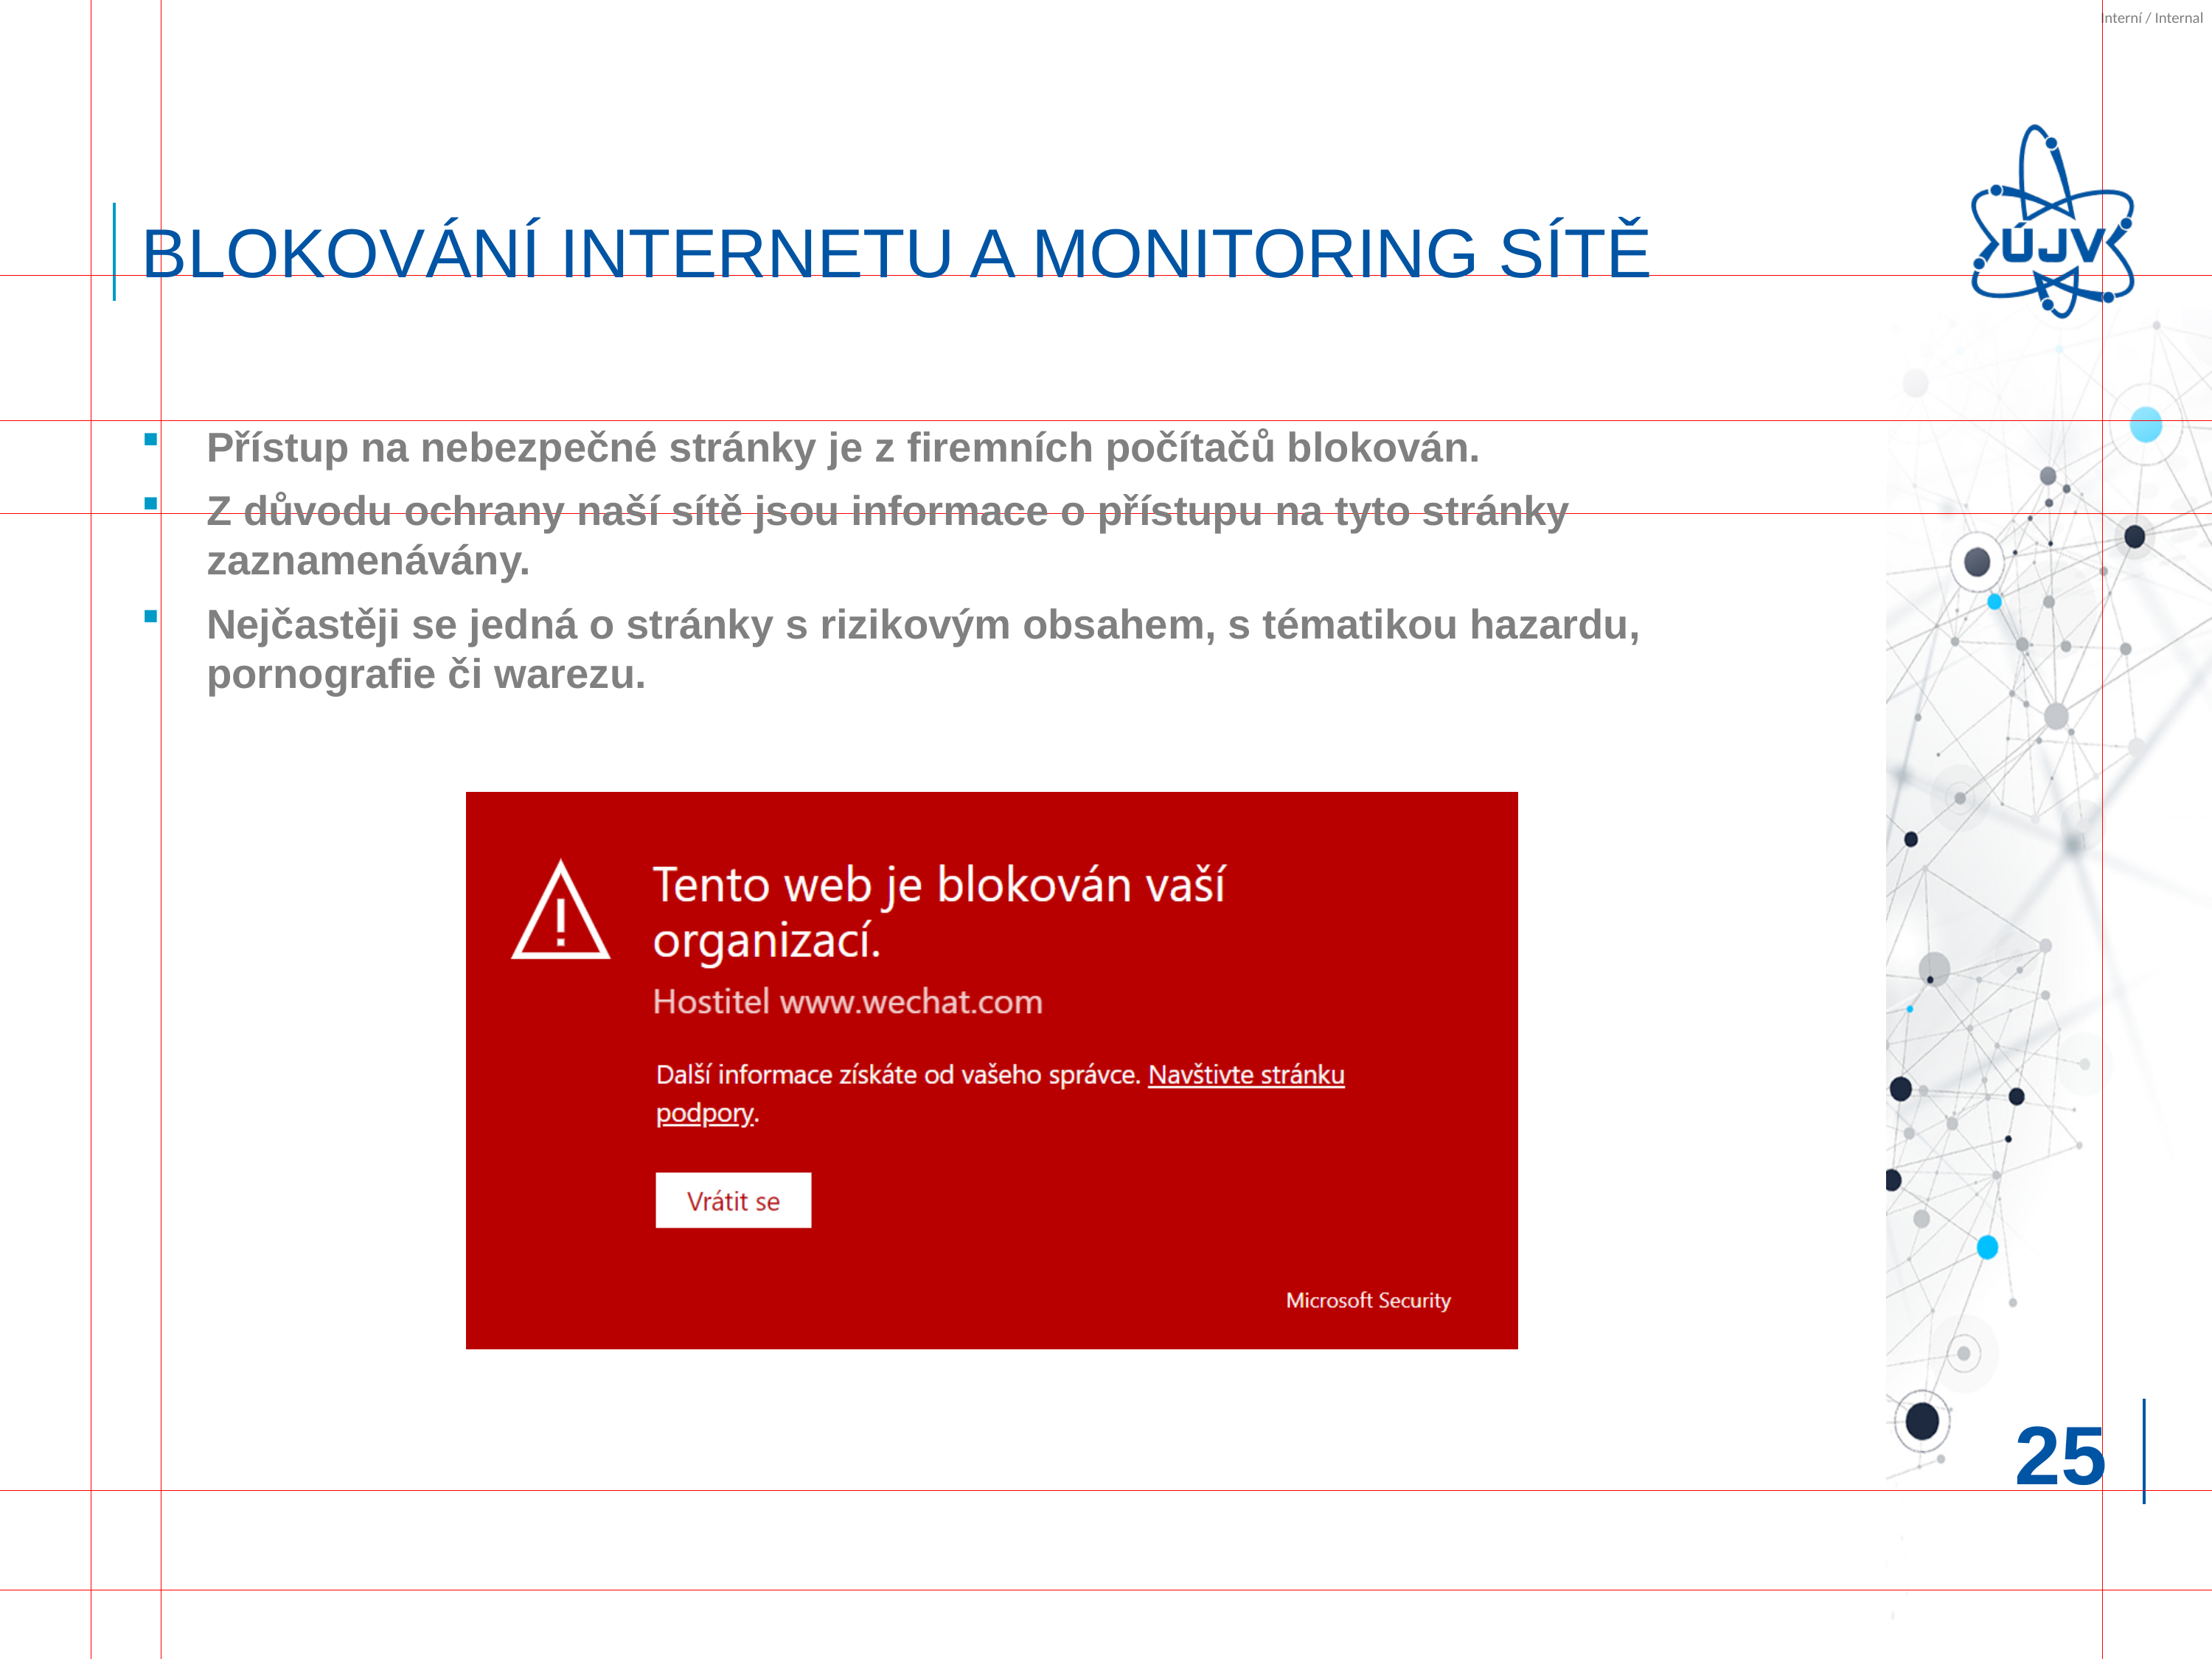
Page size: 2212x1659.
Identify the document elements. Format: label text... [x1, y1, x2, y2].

picture [2103, 421, 2212, 513]
picture [1886, 421, 2102, 513]
picture [2103, 1491, 2212, 1590]
picture [1886, 1590, 2102, 1659]
picture [2103, 514, 2212, 1490]
picture [1886, 1491, 2102, 1590]
picture [466, 792, 1518, 1349]
slide_number 25 [1937, 1399, 2107, 1505]
picture [1886, 84, 2212, 420]
picture [1886, 514, 2102, 1490]
title blokování internetu a monitoring sítě [141, 105, 1805, 311]
picture [2103, 1590, 2212, 1659]
list Přístup na nebezpečné stránky je z firemních počítačů blokován. Z důvodu ochrany naší sítě jsou informace o přístupu na tyto stránky zaznamenávány. Nejčastěji se jedná o stránky s rizikovým obsahem, s tématikou hazardu, pornografie či warezu. [141, 420, 1759, 1535]
